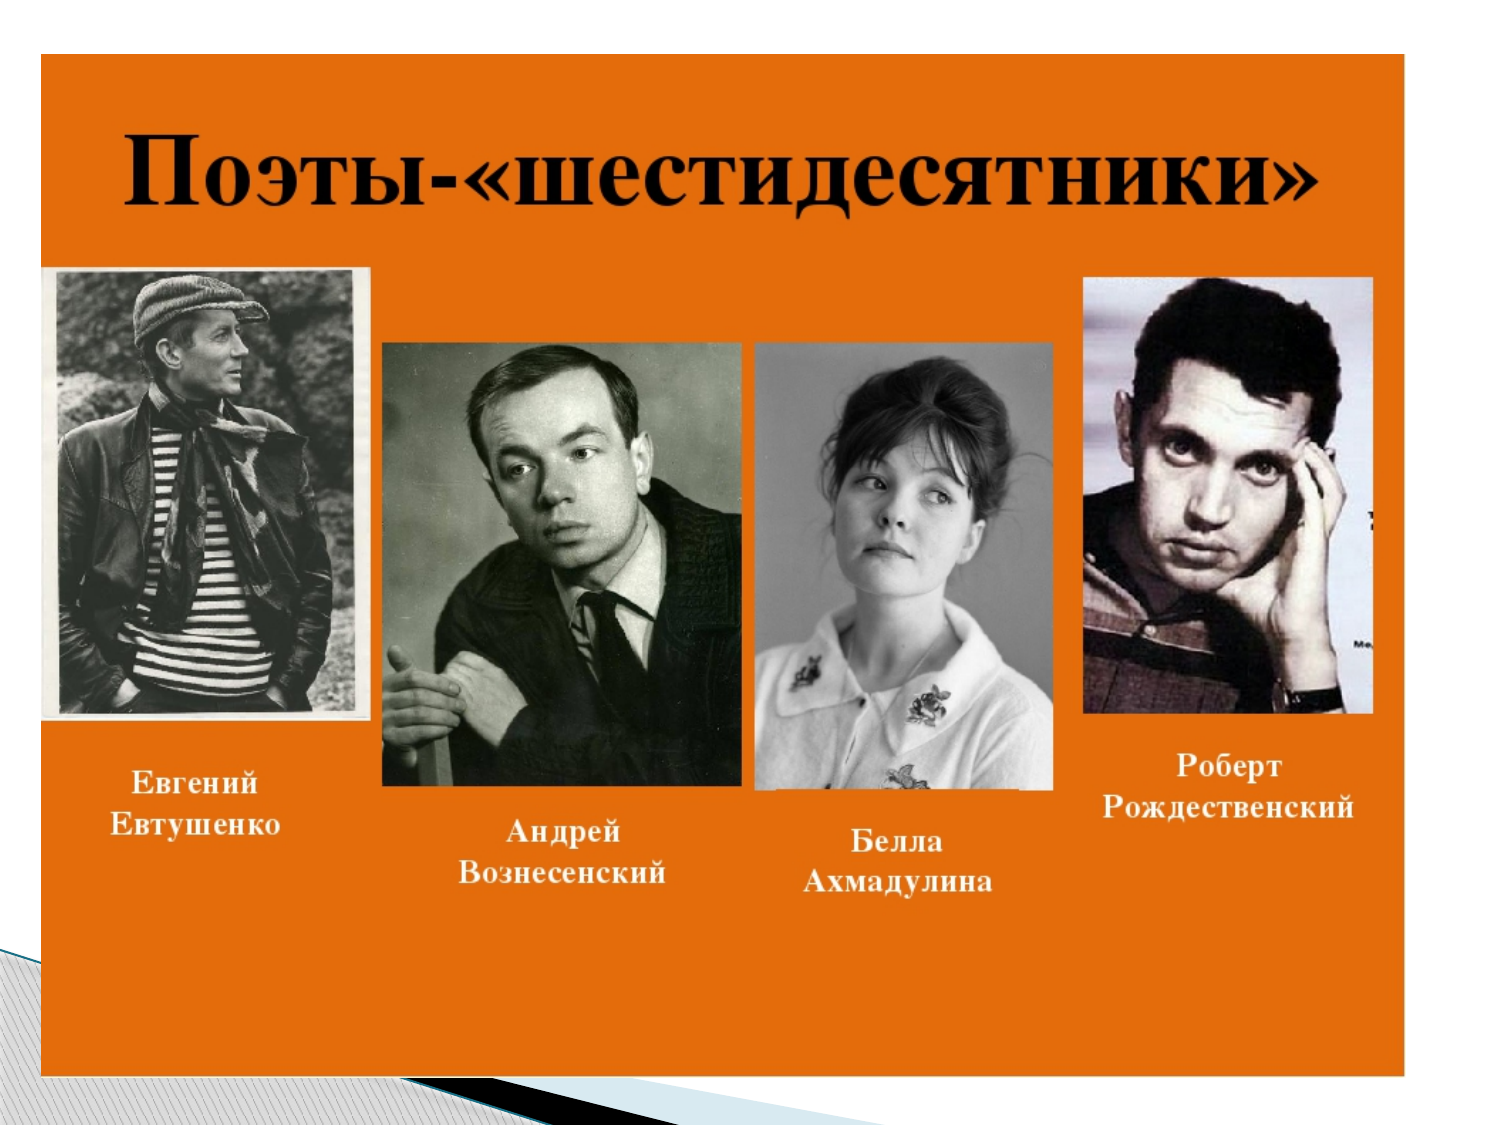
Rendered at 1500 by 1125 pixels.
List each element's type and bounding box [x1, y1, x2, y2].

list [41, 54, 1406, 1079]
